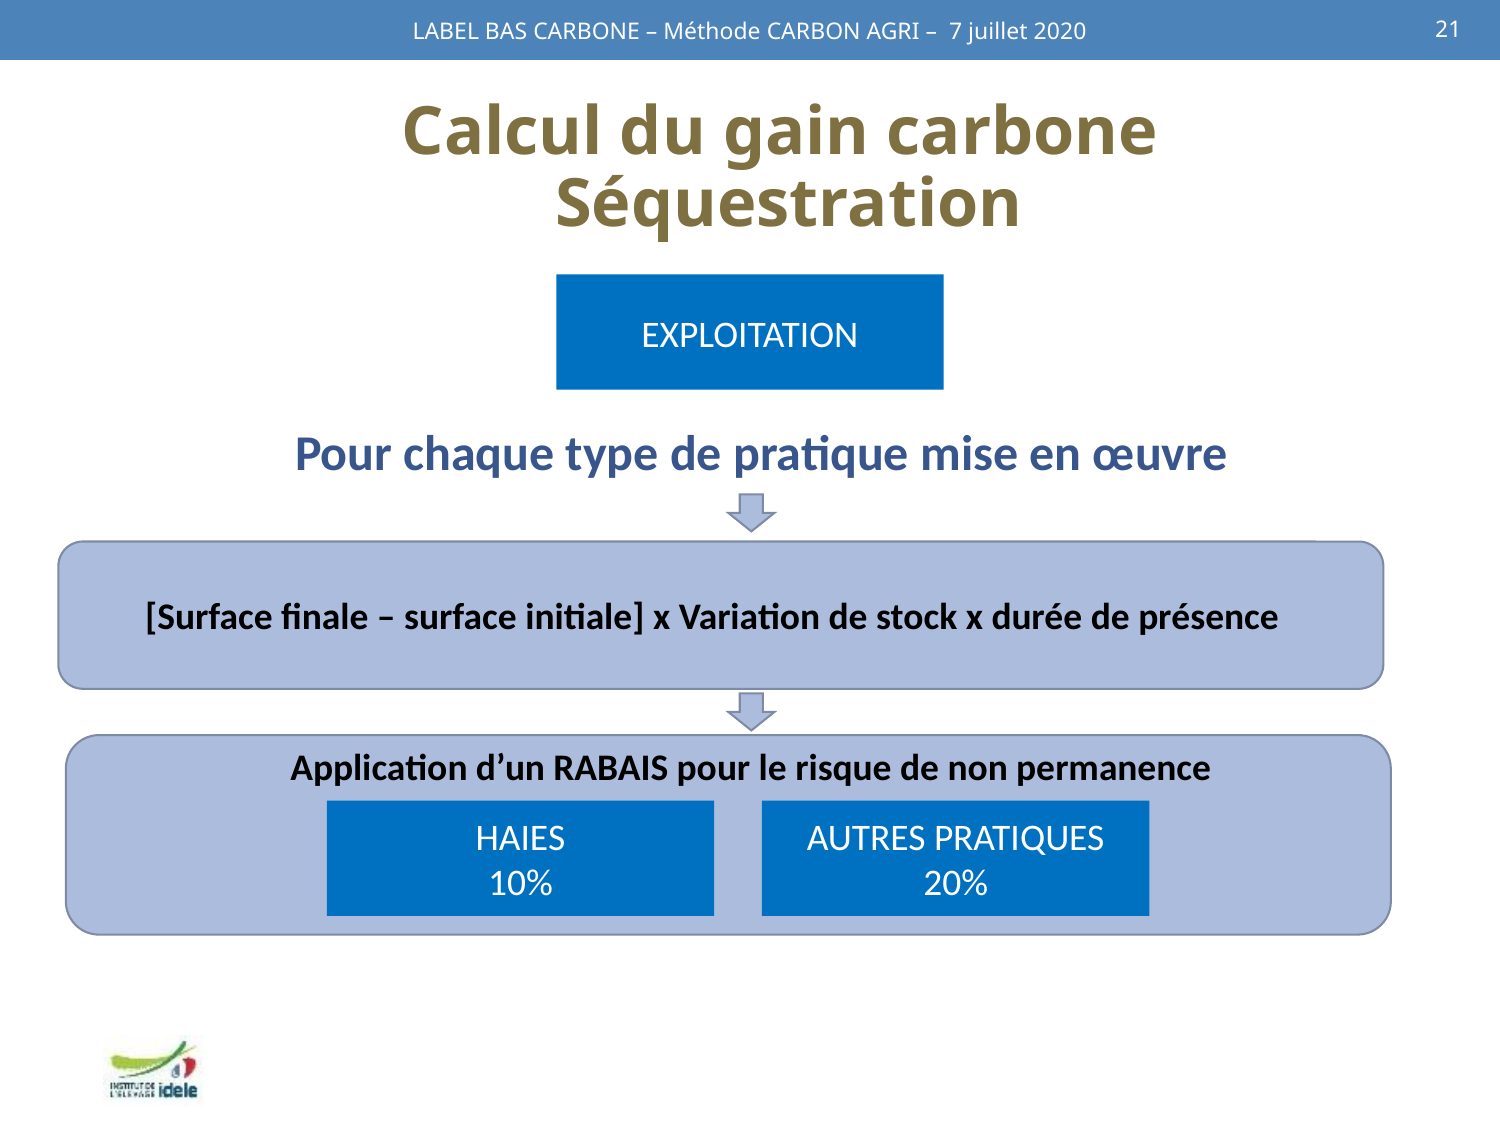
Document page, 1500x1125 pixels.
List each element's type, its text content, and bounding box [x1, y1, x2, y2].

text_box Application d’un RABAIS pour le risque de non permanence [275, 735, 1227, 795]
text_box Pour chaque type de pratique mise en œuvre [280, 413, 1244, 489]
text_box [64, 734, 1392, 936]
text_box [725, 493, 778, 533]
text_box [Surface finale – surface initiale] x Variation de stock x durée de présence [130, 584, 1296, 645]
text_box EXPLOITATION [555, 273, 945, 391]
text_box [725, 692, 778, 732]
text_box [57, 540, 1385, 690]
footer LABEL BAS CARBONE – Méthode CARBON AGRI – 7 juillet 2020 [103, 0, 1397, 60]
text_box HAIES 10% [326, 800, 715, 917]
slide_number 21 [1397, 0, 1500, 60]
picture [103, 1035, 205, 1107]
text_box AUTRES PRATIQUES 20% [761, 800, 1150, 917]
title Calcul du gain carbone Séquestration [103, 60, 1475, 278]
